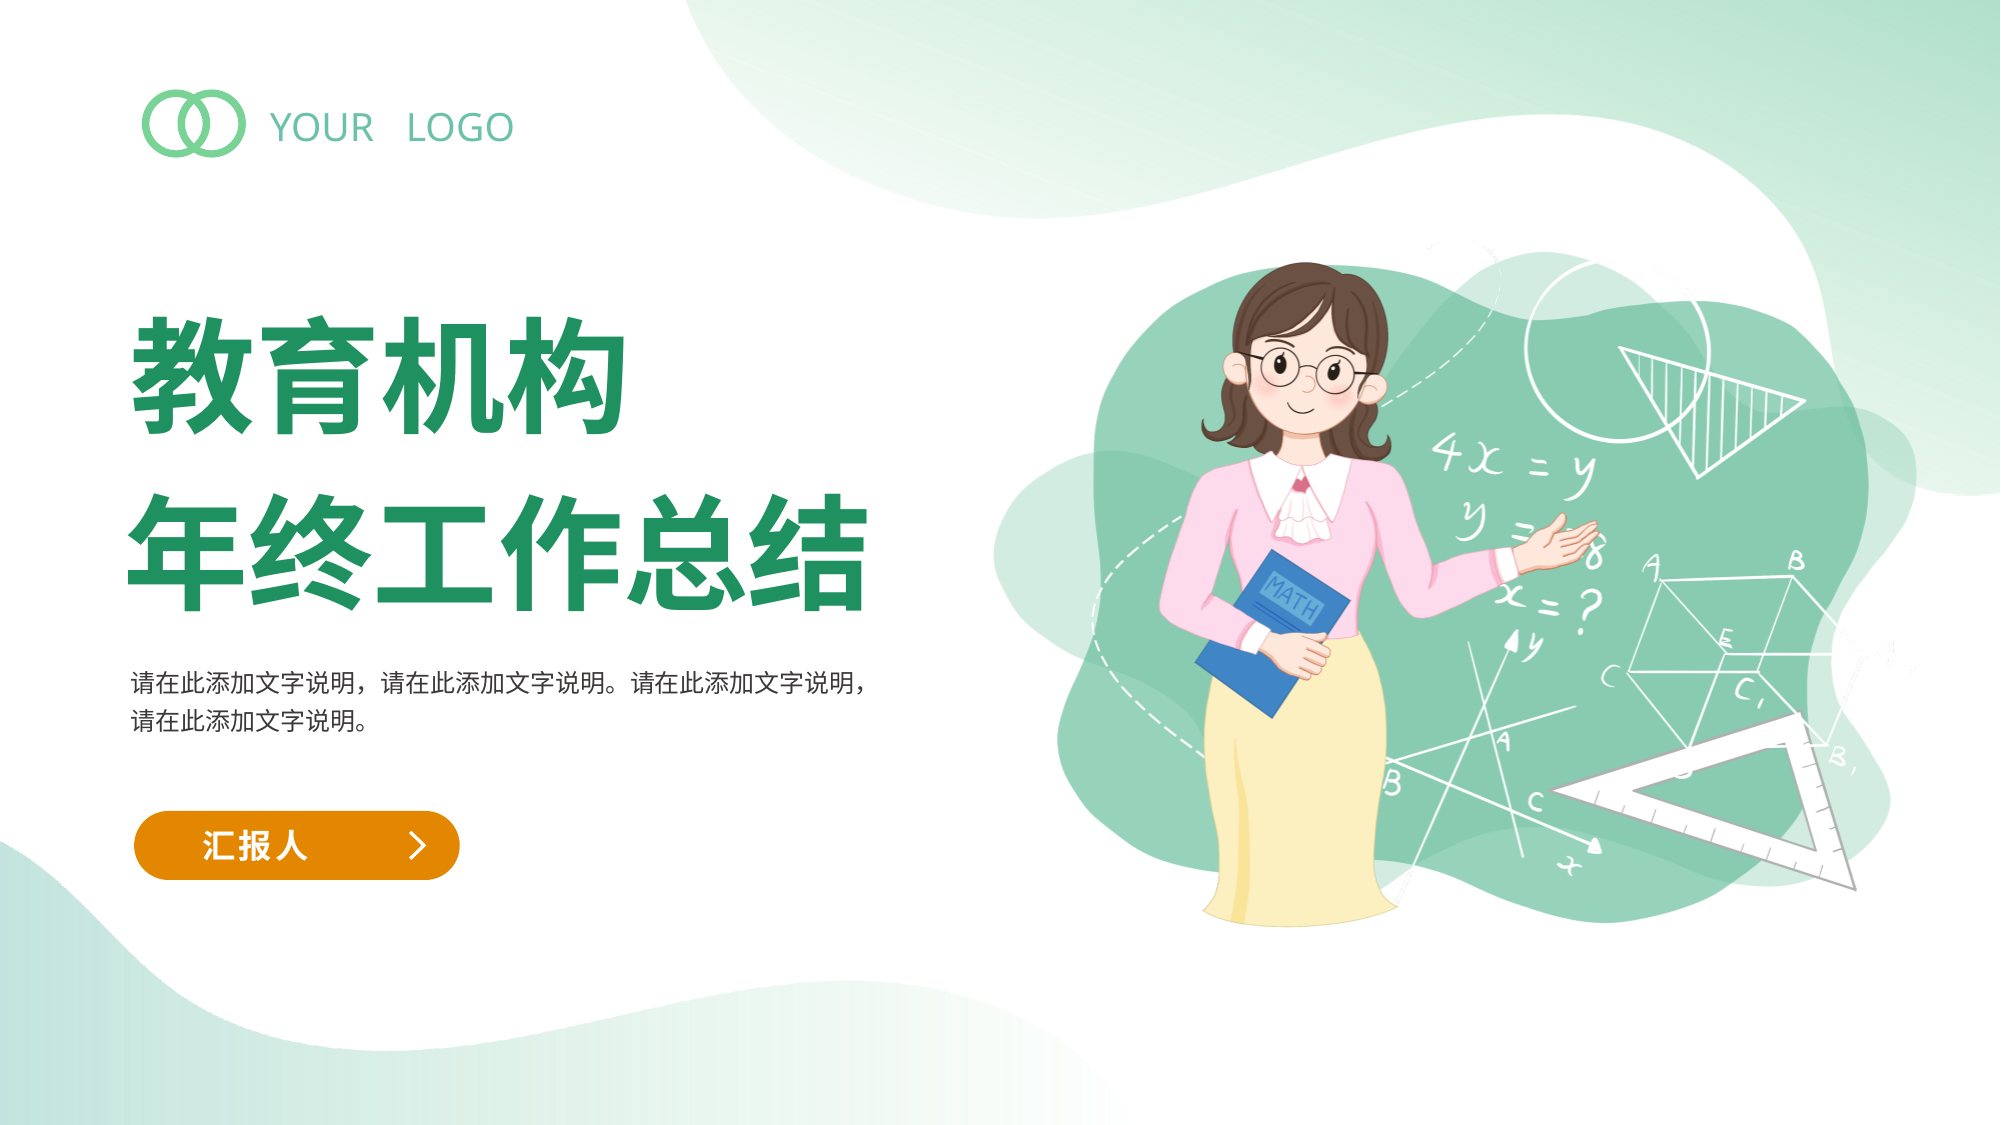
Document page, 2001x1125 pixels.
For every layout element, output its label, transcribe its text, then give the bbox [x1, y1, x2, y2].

text_box 教育机构 [115, 290, 677, 456]
picture [0, 0, 2000, 1125]
text_box 请在此添加文字说明，请在此添加文字说明。请在此添加文字说明，请在此添加文字说明。 [115, 650, 903, 744]
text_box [134, 810, 460, 880]
text_box 年终工作总结 [99, 459, 908, 642]
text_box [141, 89, 533, 158]
